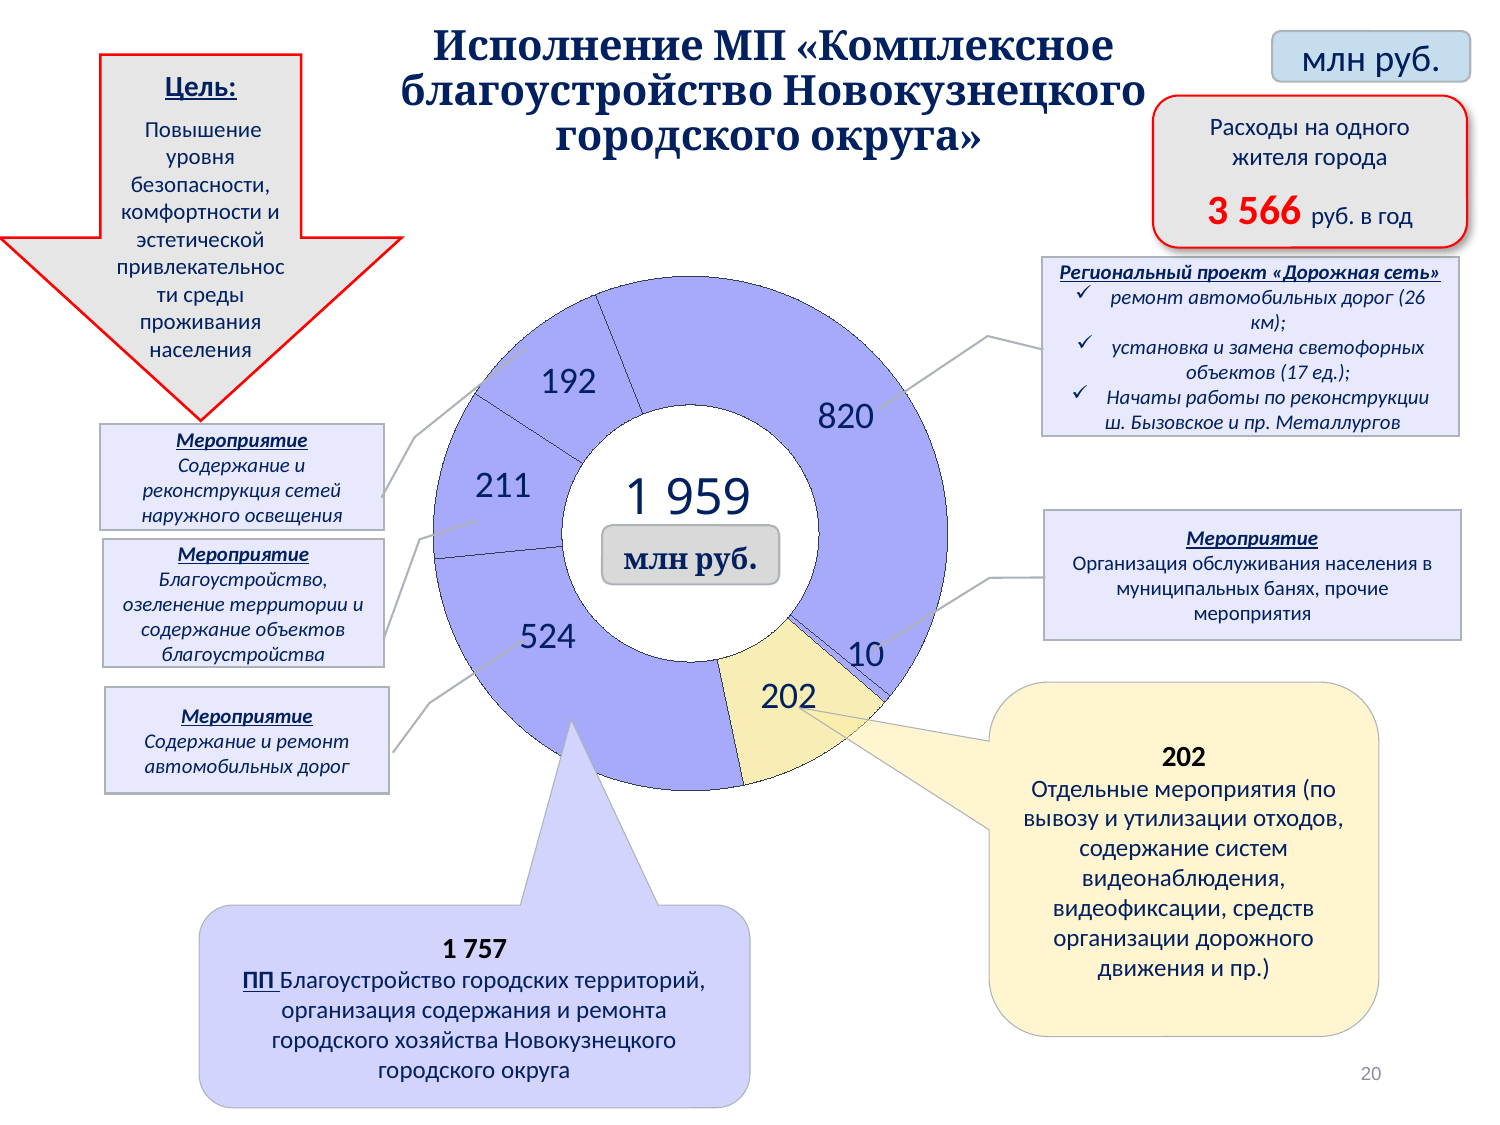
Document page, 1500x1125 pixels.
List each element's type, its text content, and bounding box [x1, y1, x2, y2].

slide_number 20 [1059, 1042, 1397, 1103]
text_box Региональный проект «Дорожная сеть» ремонт автомобильных дорог (26 км); установка и замена светофорных объектов (17 ед.); Начаты работы по реконструкции ш. Бызовское и пр. Металлургов [1198, 256, 1460, 437]
text_box млн руб. [1271, 29, 1472, 83]
text_box Мероприятие Организация обслуживания населения в муниципальных банях, прочие мероприятия [1198, 509, 1462, 641]
text_box Мероприятие Содержание и реконструкция сетей наружного освещения [99, 423, 206, 531]
text_box 202 Отдельные мероприятия (по вывозу и утилизации отходов, содержание систем видеонаблюдения, видеофиксации, средств организации дорожного движения и пр.) [988, 681, 1380, 1038]
text_box 1 757 ПП Благоустройство городских территорий, организация содержания и ремонта городского хозяйства Новокузнецкого городского округа [198, 890, 752, 1109]
text_box Мероприятие Содержание и ремонт автомобильных дорог [104, 686, 206, 795]
text_box Расходы на одного жителя города 3 566 руб. в год [1152, 95, 1468, 249]
chart [206, 184, 1198, 890]
text_box Мероприятие Благоустройство, озеленение территории и содержание объектов благоустройства [102, 538, 206, 668]
title Исполнение МП «Комплексное благоустройство Новокузнецкого городского округа» [371, 42, 1176, 184]
text_box [629, 62, 670, 123]
text_box Цель: Повышение уровня безопасности, комфортности и эстетической привлекательности среды проживания населения [0, 53, 303, 423]
